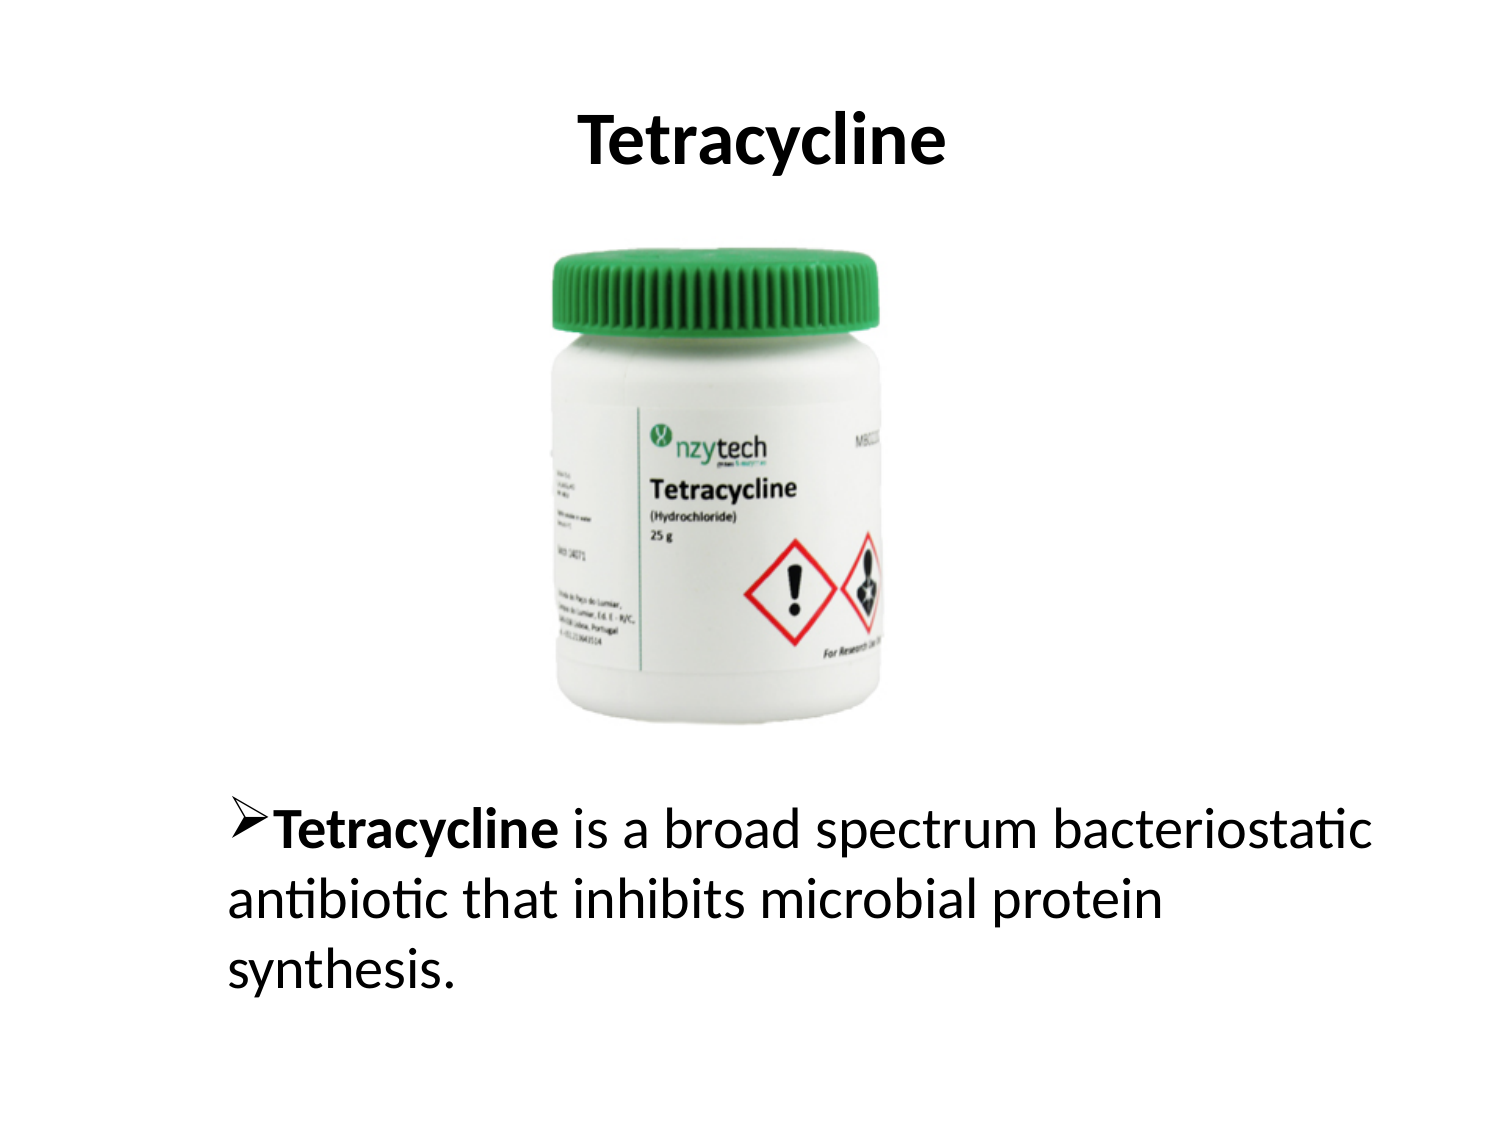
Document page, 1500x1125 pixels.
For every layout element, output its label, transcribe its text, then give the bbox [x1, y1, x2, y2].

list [412, 187, 1013, 788]
title Tetracycline [87, 0, 1438, 188]
text_box Tetracycline is a broad spectrum bacteriostatic antibiotic that inhibits microbial protein synthesis. [212, 737, 1400, 1008]
